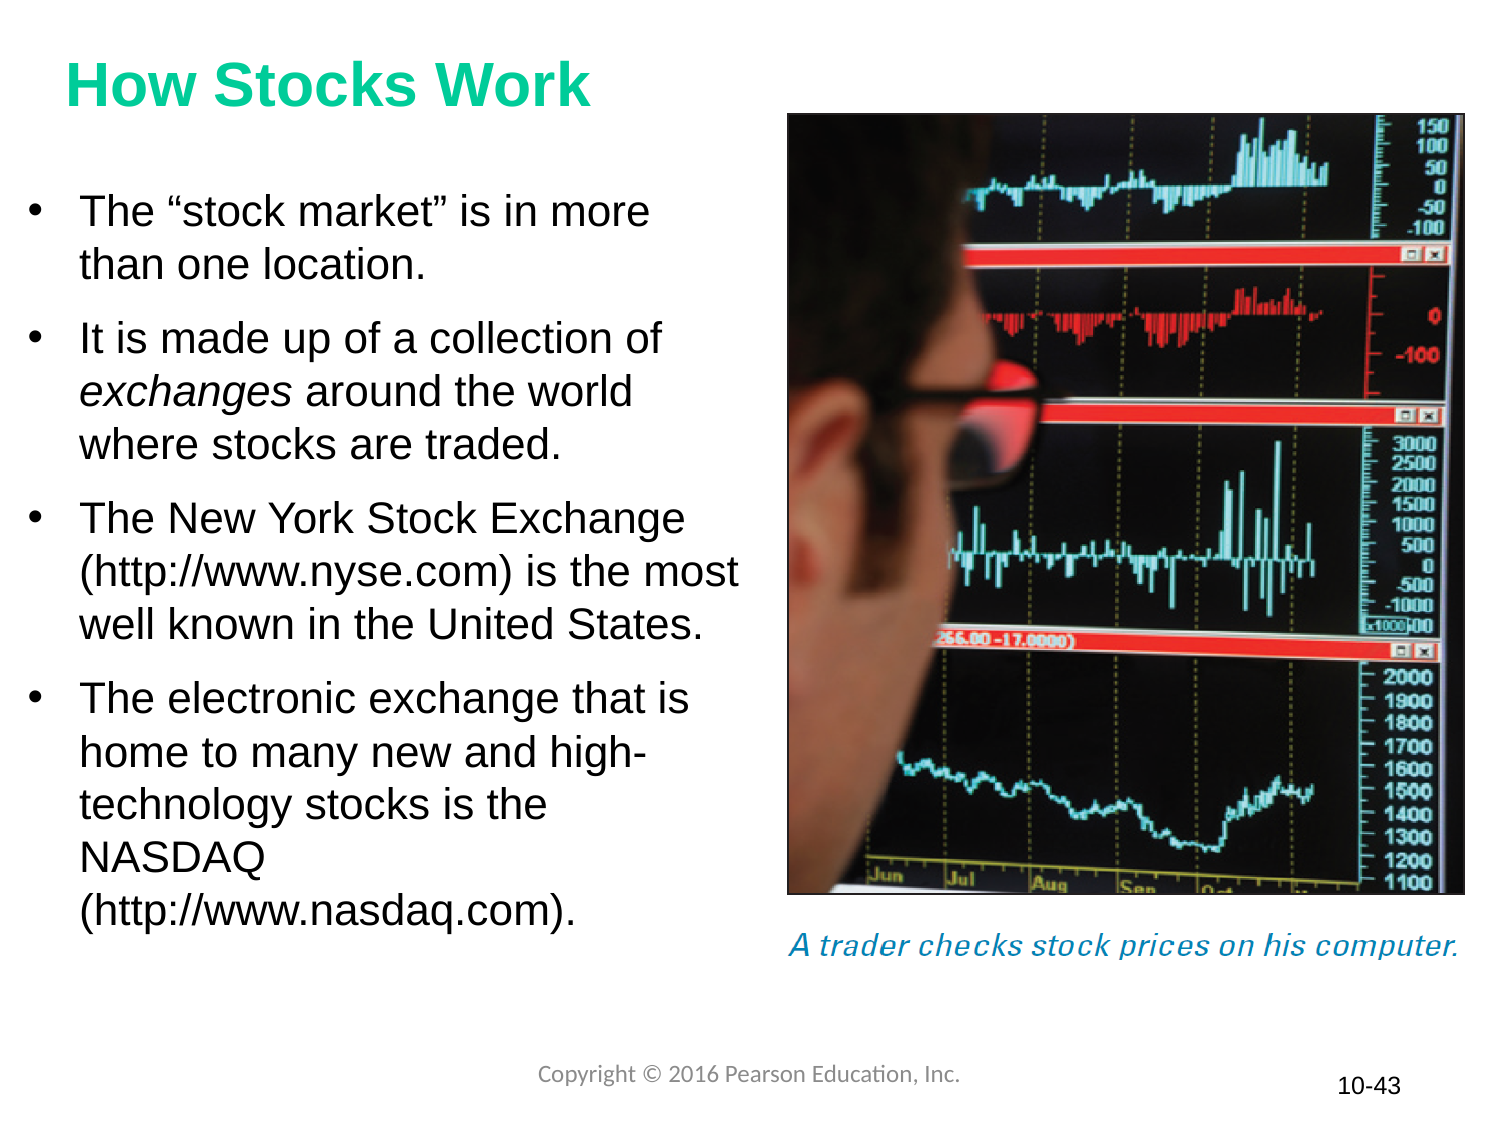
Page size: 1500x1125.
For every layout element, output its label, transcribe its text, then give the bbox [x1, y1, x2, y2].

list The “stock market” is in more than one location. It is made up of a collection of exchanges around the world where stocks are traded. The New York Stock Exchange (http://www.nyse.com) is the most well known in the United States. The electronic exchange that is home to many new and high-technology stocks is the NASDAQ (http://www.nasdaq.com). [12, 174, 761, 988]
title How Stocks Work [50, 0, 1400, 175]
footer Copyright © 2016 Pearson Education, Inc. [512, 1042, 988, 1103]
picture [785, 112, 1465, 960]
